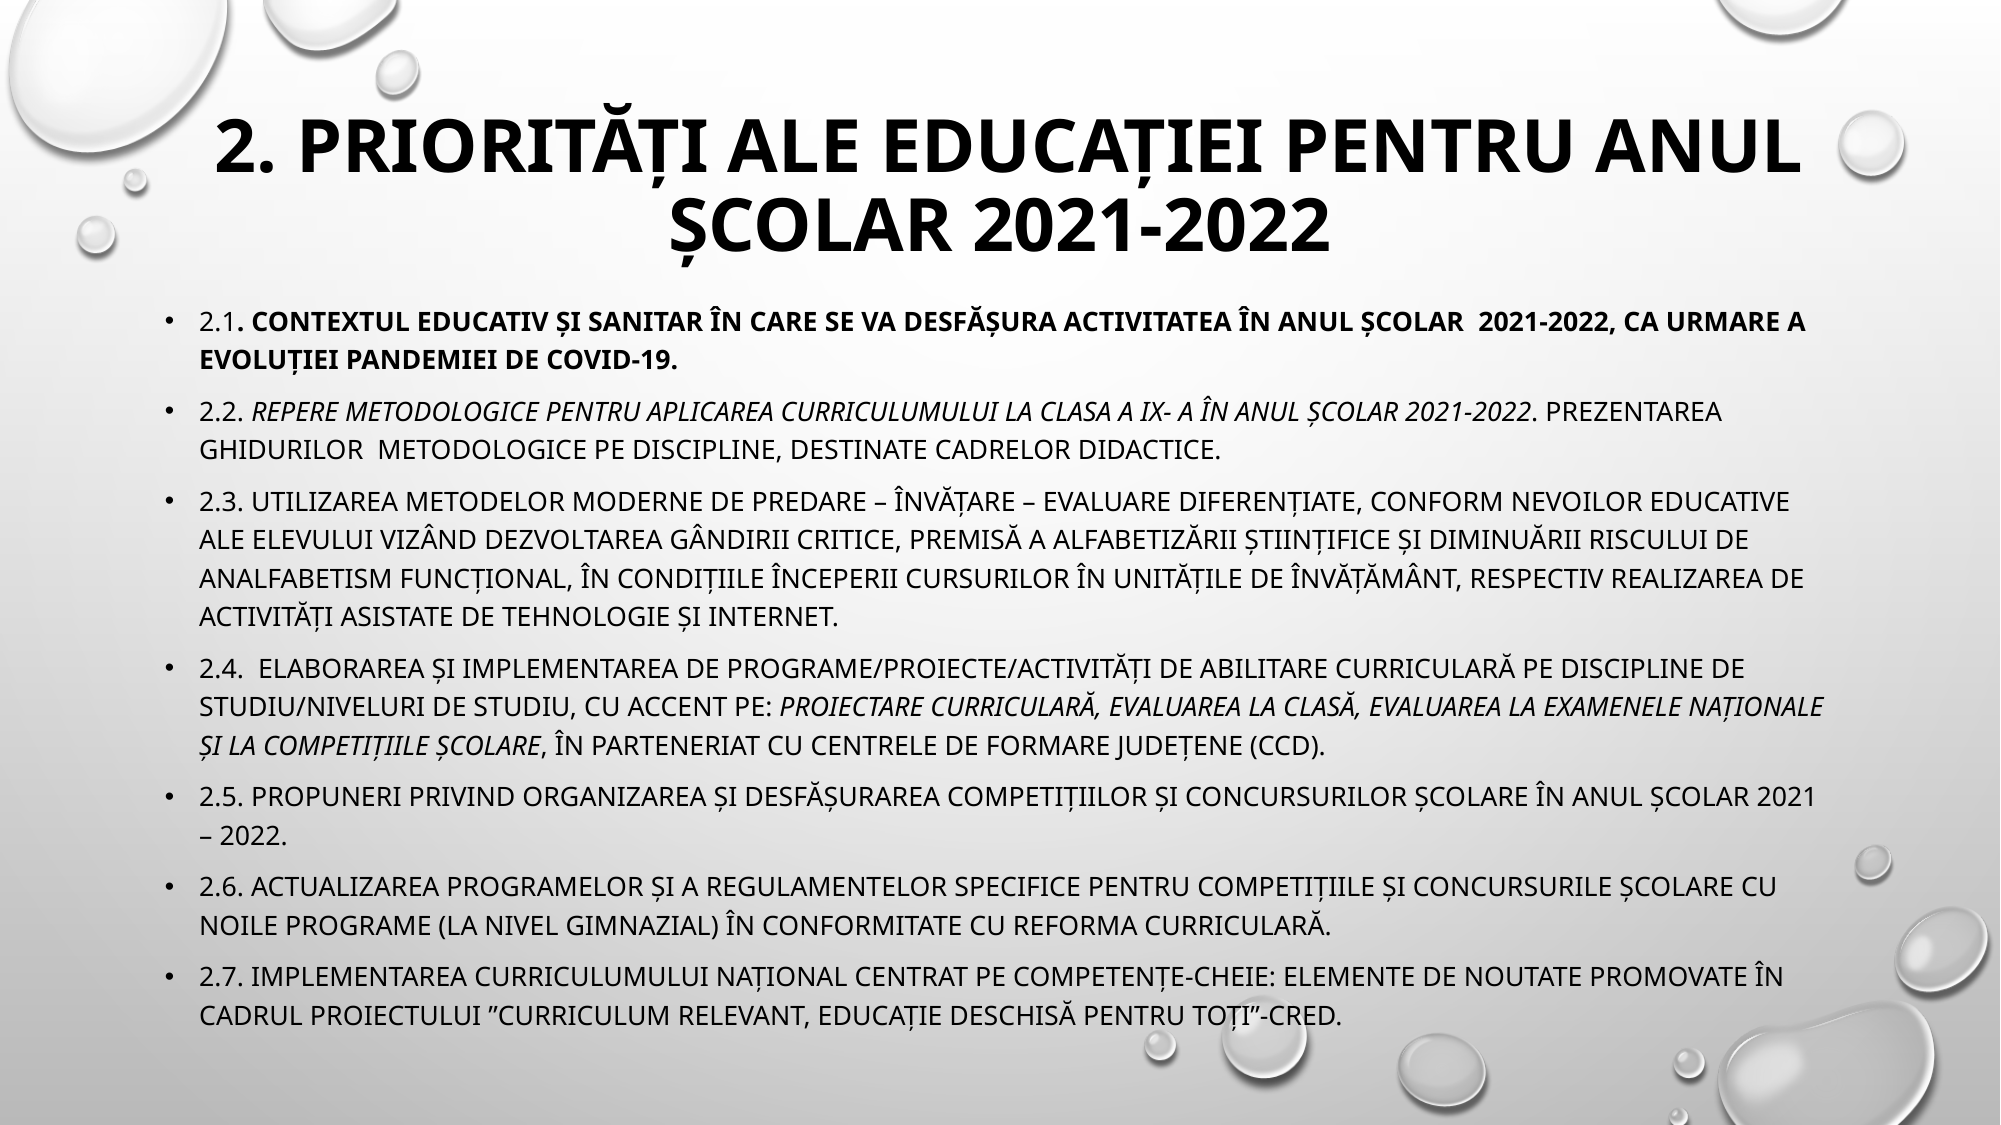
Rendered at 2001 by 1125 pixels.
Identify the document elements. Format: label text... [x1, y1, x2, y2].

picture [0, 0, 2000, 1125]
title 2. Priorități ale educației pentru anul școlar 2021-2022 [149, 101, 1851, 364]
list 2.1. Contextul educativ și sanitar în care se va desfășura activitatea în anul școlar 2021-2022, ca urmare a evoluției pandemiei de COVID-19. 2.2. Repere metodologice pentru aplicarea curriculumului la clasa a IX- a în anul școlar 2021-2022. Prezentarea ghidurilor metodologice pe discipline, destinate cadrelor didactice. 2.3. Utilizarea metodelor moderne de predare – învățare – evaluare diferențiate, conform nevoilor educative ale elevului vizând dezvoltarea gândirii critice, premisă a alfabetizării științifice și diminuării riscului de analfabetism funcțional, în condițiile începerii cursurilor în unitățile de învățământ, respectiv realizarea de activități asistate de tehnologie și internet. 2.4. Elaborarea și implementarea de programe/proiecte/activități de abilitare curriculară pe discipline de studiu/niveluri de studiu, cu accent pe: proiectare curriculară, evaluarea la clasă, evaluarea la examenele naționale și la competițiile școlare, în parteneriat cu centrele de formare județene (CCD). 2.5. Propuneri privind organizarea și desfășurarea competițiilor și concursurilor școlare în anul școlar 2021 – 2022. 2.6. Actualizarea programelor și a regulamentelor specifice pentru competițiile și concursurile școlare cu noile programe (la nivel gimnazial) în conformitate cu reforma curriculară. 2.7. Implementarea curriculumului național centrat pe competențe-cheie: elemente de noutate promovate în cadrul proiectului ”Curriculum relevant, educație deschisă pentru toți”-CRED. [149, 290, 1850, 1040]
